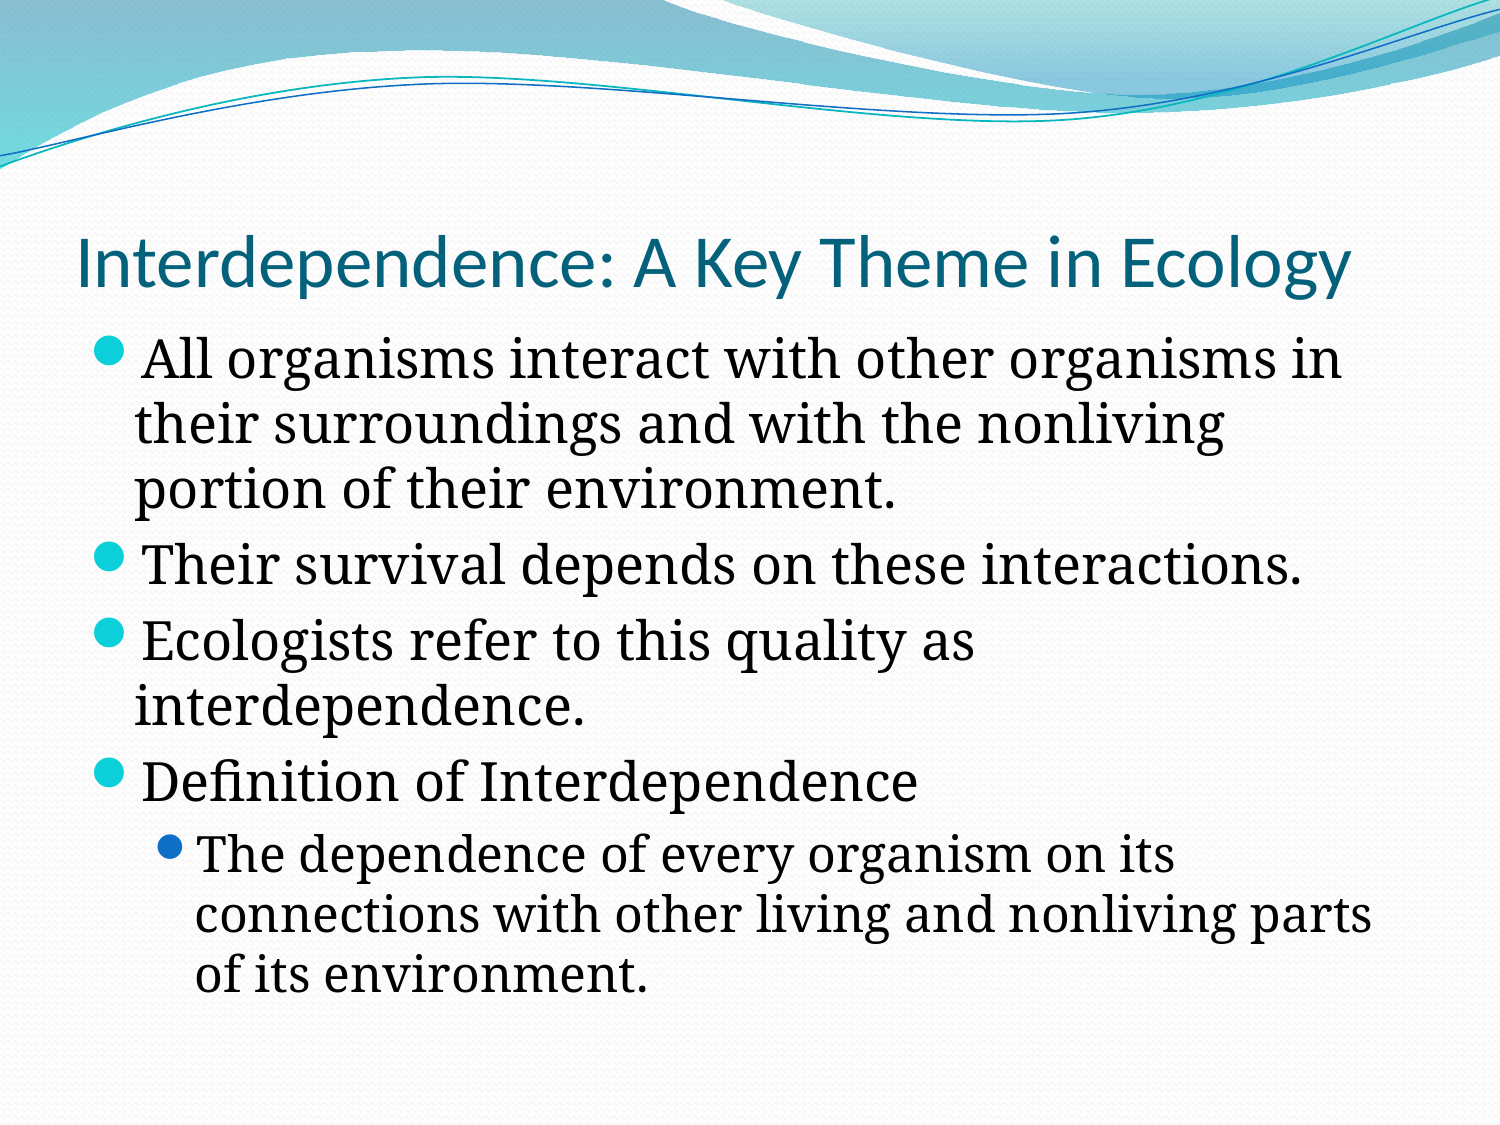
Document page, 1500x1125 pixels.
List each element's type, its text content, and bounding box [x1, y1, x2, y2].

list All organisms interact with other organisms in their surroundings and with the nonliving portion of their environment. Their survival depends on these interactions. Ecologists refer to this quality as interdependence. Definition of Interdependence The dependence of every organism on its connections with other living and nonliving parts of its environment. [75, 317, 1425, 1038]
title Interdependence: A Key Theme in Ecology [75, 115, 1425, 303]
